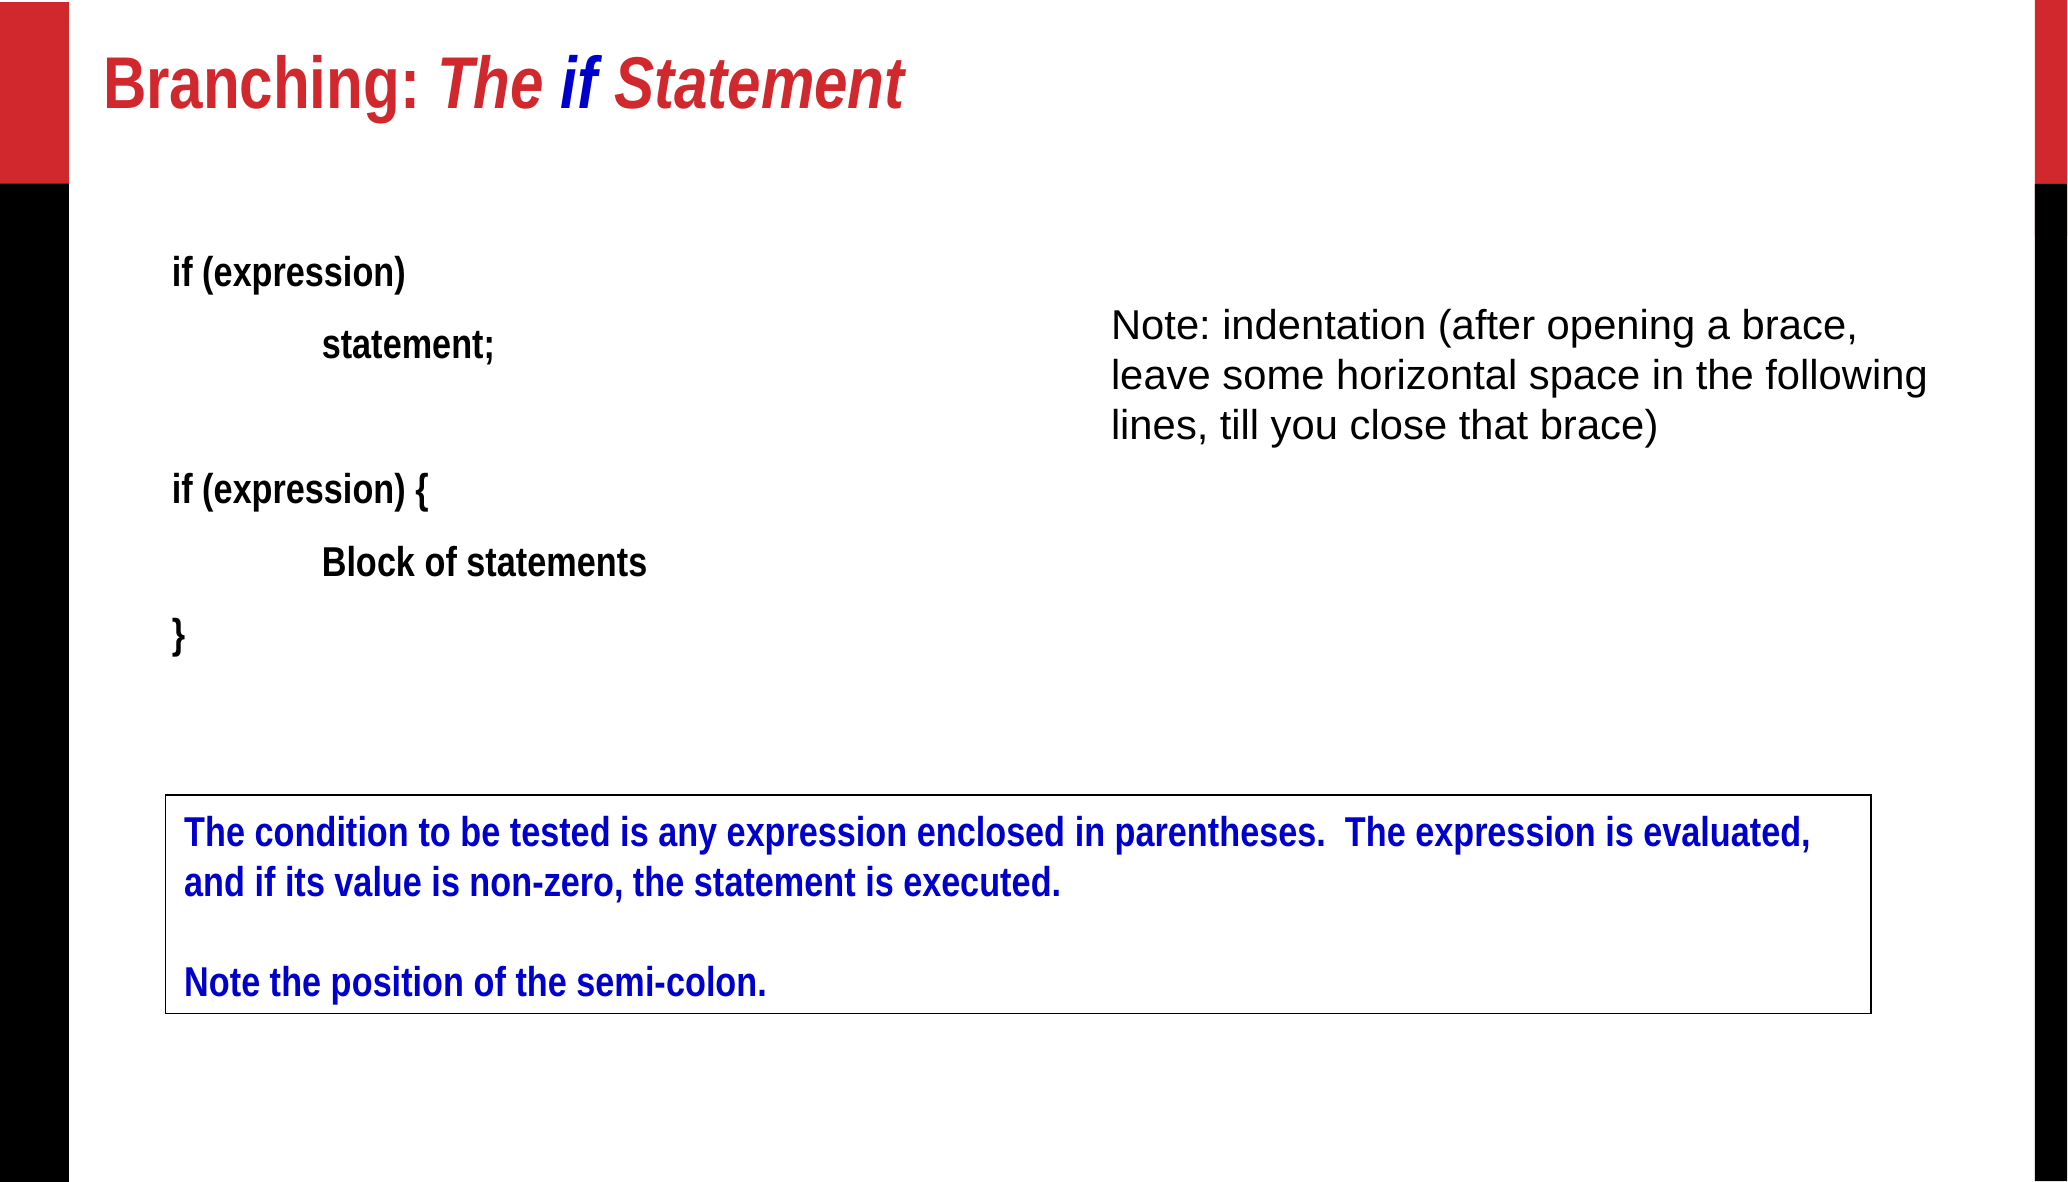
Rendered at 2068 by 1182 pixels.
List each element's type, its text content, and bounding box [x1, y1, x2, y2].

text_box The condition to be tested is any expression enclosed in parentheses. The expression is evaluated, and if its value is non-zero, the statement is executed. Note the position of the semi-colon. [165, 795, 1872, 1014]
text_box Note: indentation (after opening a brace, leave some horizontal space in the following lines, till you close that brace) [1096, 290, 1959, 456]
list if (expression) statement; if (expression) { Block of statements } [155, 236, 1895, 736]
title Branching: The if Statement [86, 26, 2016, 132]
